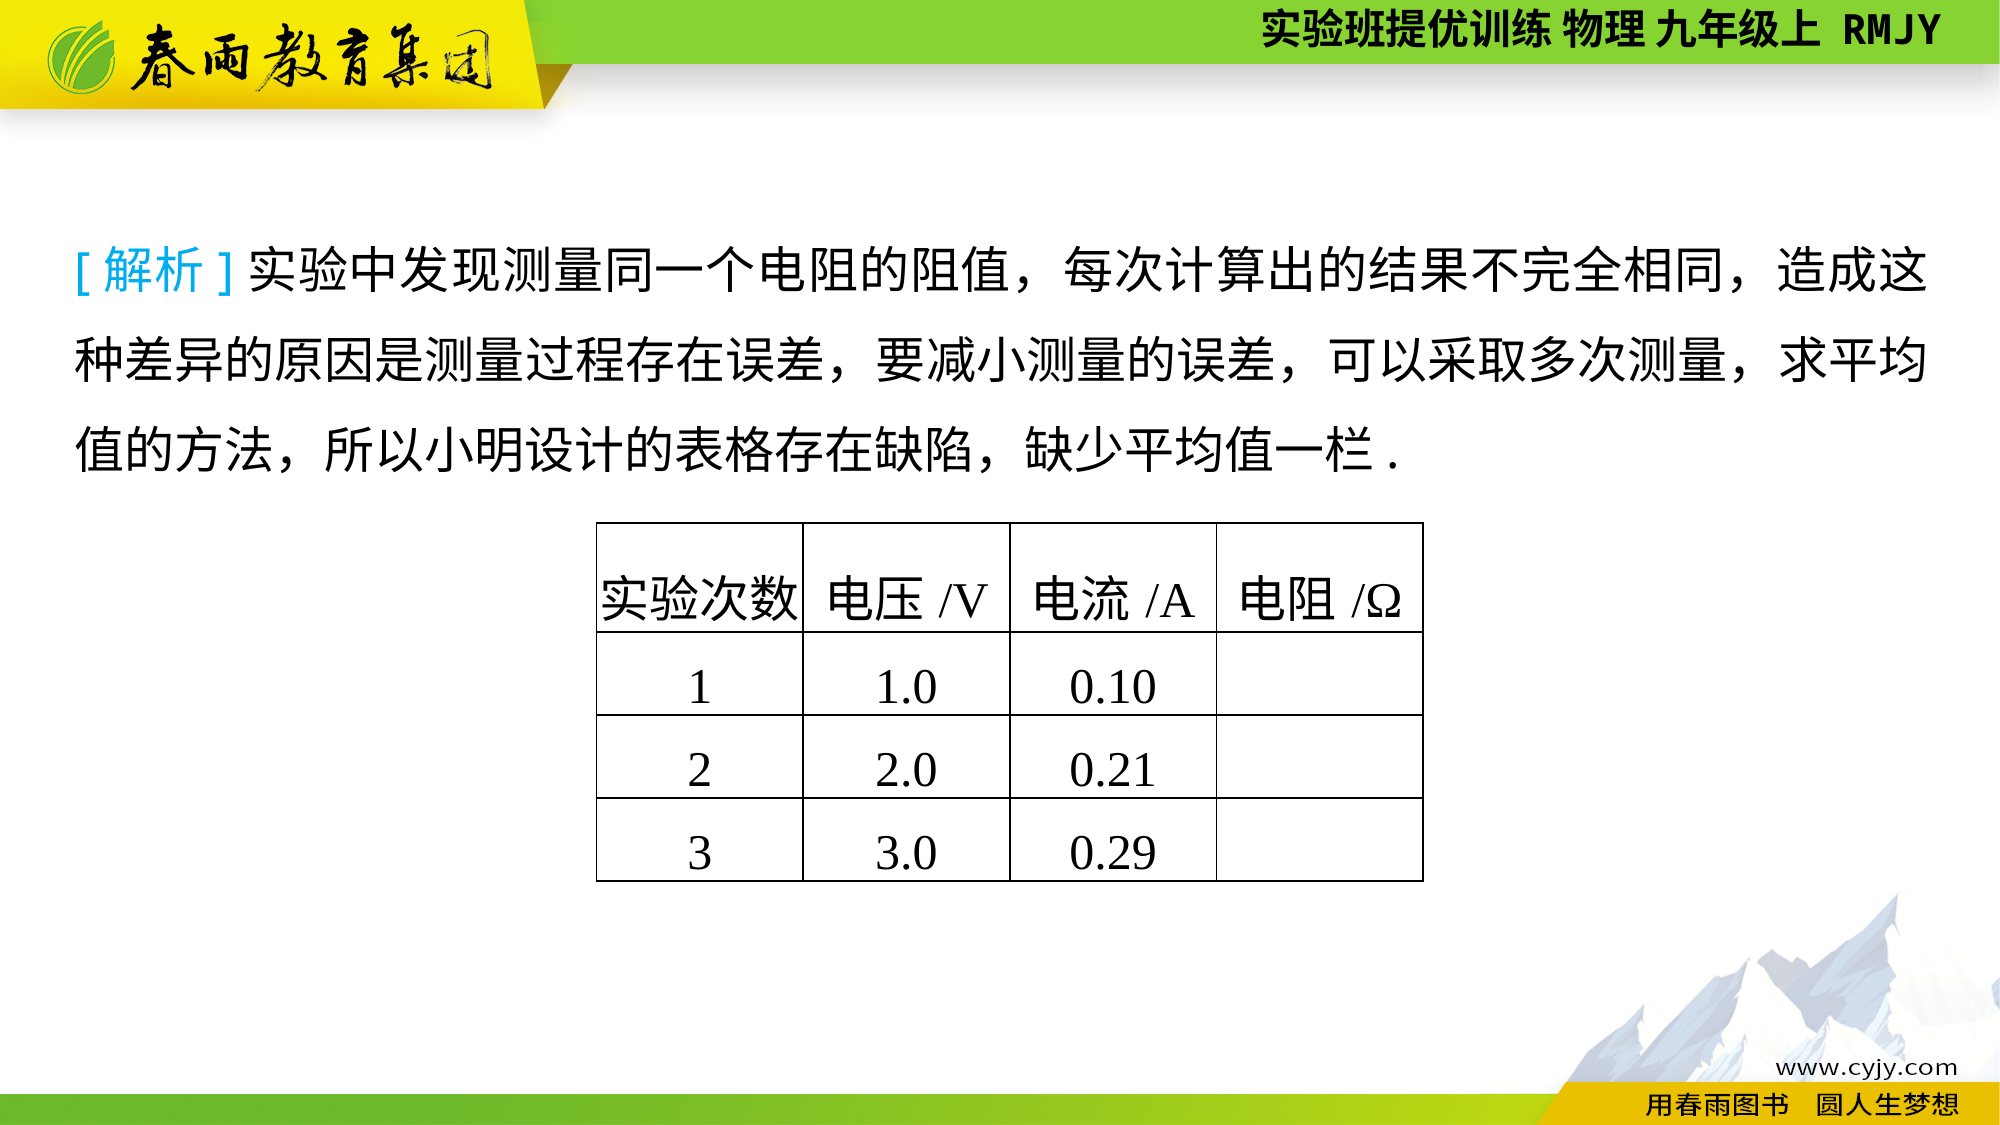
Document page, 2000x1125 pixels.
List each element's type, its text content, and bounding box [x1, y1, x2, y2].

table_cell 3.0 [804, 799, 1009, 880]
table_cell 0.10 [1011, 633, 1216, 714]
table_header 电压/V [804, 524, 1009, 631]
table_cell 0.21 [1011, 716, 1216, 797]
table_cell 3 [597, 799, 802, 880]
table_cell [1217, 633, 1422, 714]
table_header 实验次数 [597, 524, 802, 631]
picture [0, 0, 2000, 1125]
list [解析]实验中发现测量同一个电阻的阻值，每次计算出的结果不完全相同，造成这种差异的原因是测量过程存在误差，要减小测量的误差，可以采取多次测量，求平均值的方法，所以小明设计的表格存在缺陷，缺少平均值一栏. [59, 200, 1944, 478]
table_cell 2 [597, 716, 802, 797]
table_header 电流/A [1011, 524, 1216, 631]
table_header 电阻/Ω [1217, 524, 1422, 631]
table_cell 2.0 [804, 716, 1009, 797]
table_cell 0.29 [1011, 799, 1216, 880]
table_cell [1217, 799, 1422, 880]
table_cell [1217, 716, 1422, 797]
table_cell 1.0 [804, 633, 1009, 714]
table_cell 1 [597, 633, 802, 714]
